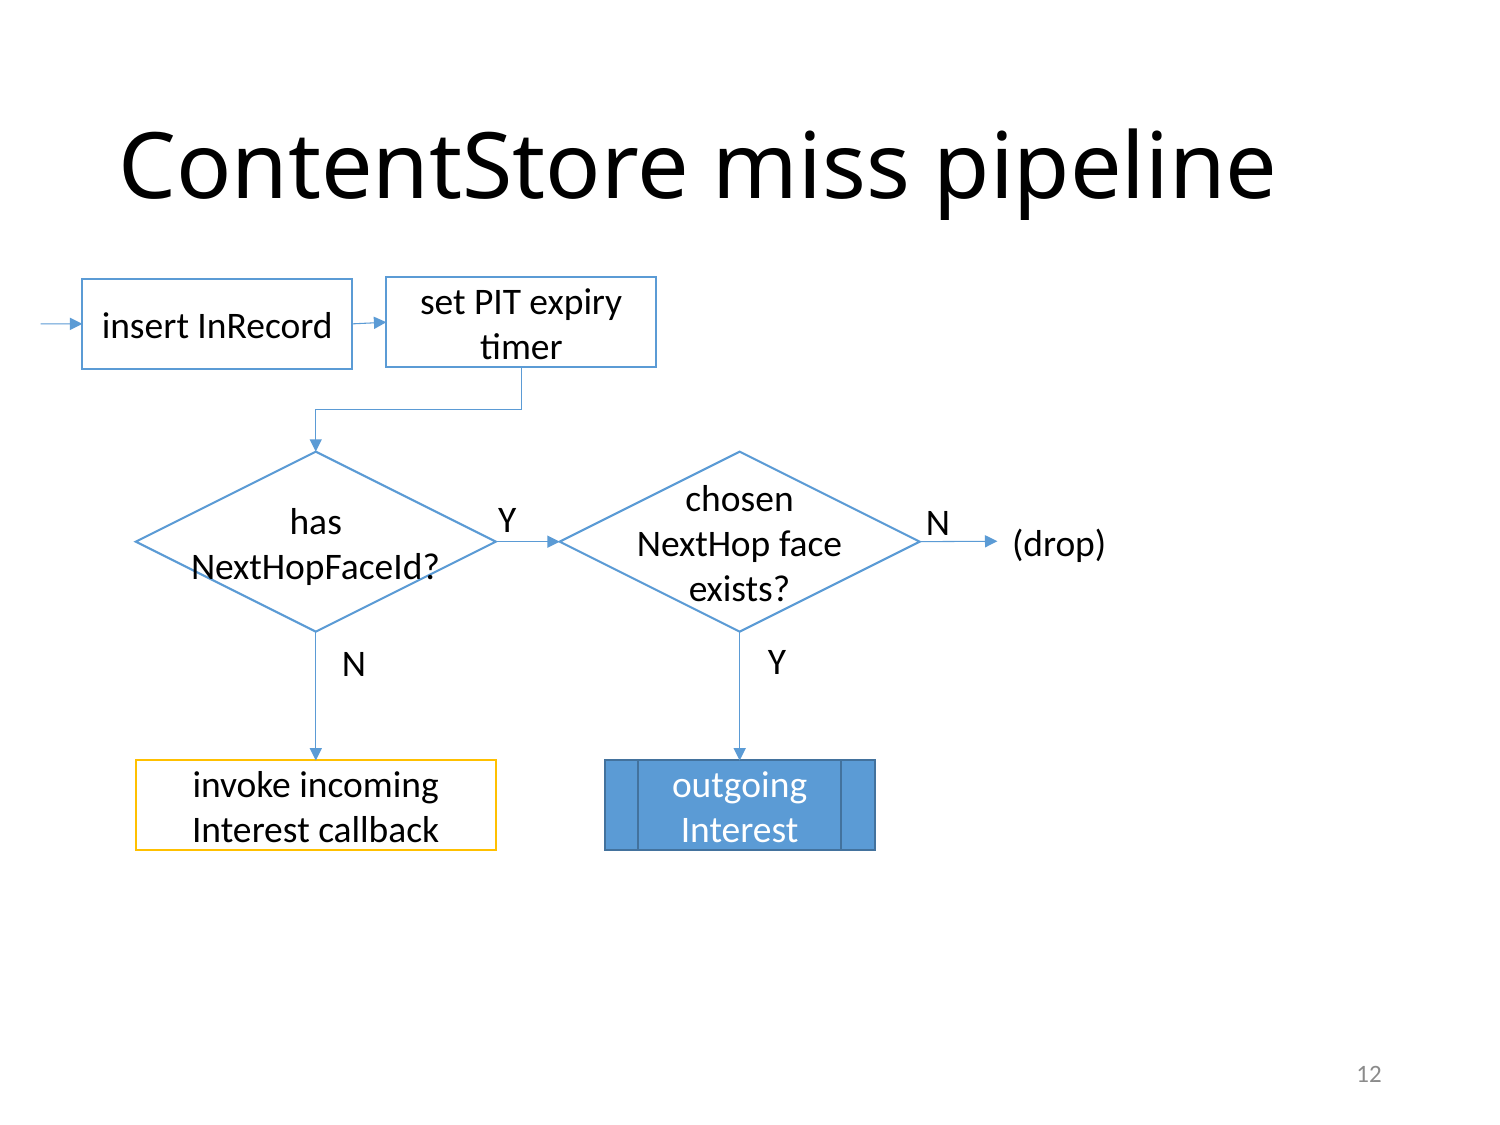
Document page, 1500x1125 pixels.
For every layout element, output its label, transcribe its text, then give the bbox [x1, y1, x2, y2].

text_box invoke incoming Interest callback [135, 759, 497, 851]
text_box (drop) [997, 511, 1122, 572]
text_box outgoing Interest [604, 759, 876, 851]
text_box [376, 306, 461, 513]
text_box set PIT expiry timer [385, 276, 657, 368]
slide_number 12 [1059, 1042, 1397, 1103]
text_box Y [753, 629, 802, 690]
text_box chosen NextHop face exists? [559, 450, 911, 633]
text_box N [327, 631, 382, 692]
text_box insert InRecord [81, 278, 353, 370]
title ContentStore miss pipeline [103, 59, 1397, 278]
text_box Y [483, 487, 532, 548]
text_box N [911, 490, 966, 551]
text_box has NextHopFaceId? [133, 450, 486, 633]
